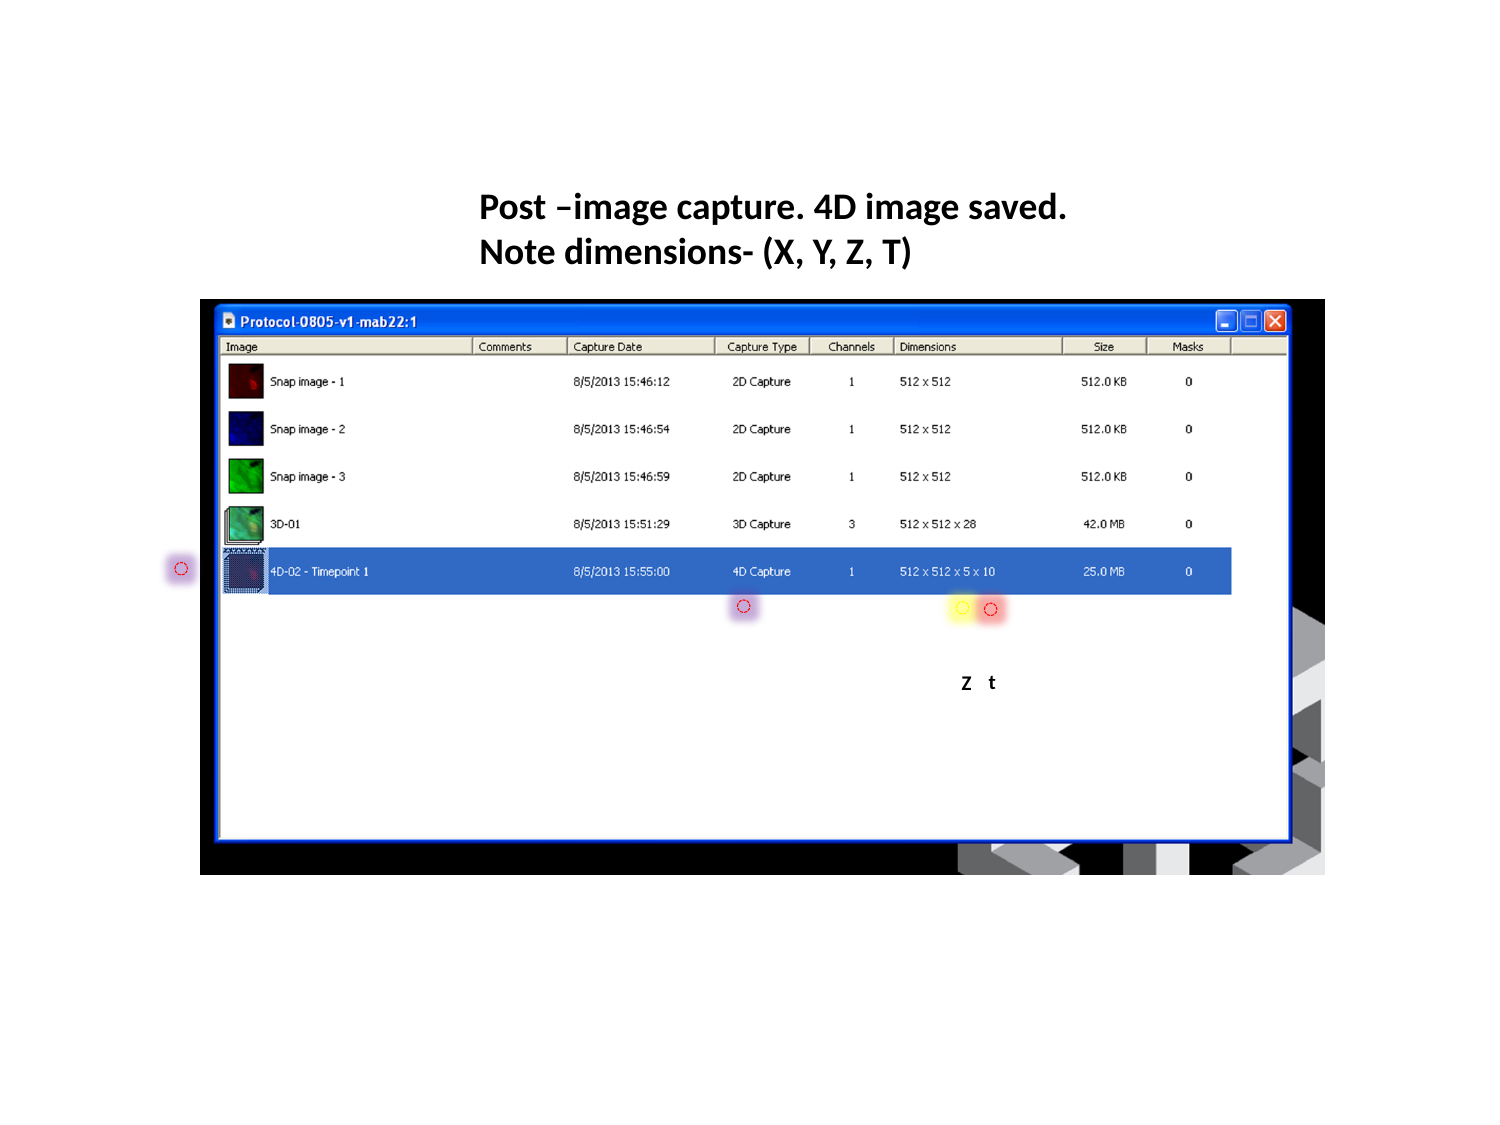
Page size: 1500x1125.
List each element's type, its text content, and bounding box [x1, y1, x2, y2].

text_box Post –image capture. 4D image saved. Note dimensions- (X, Y, Z, T) [464, 174, 1084, 280]
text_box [174, 299, 1325, 875]
